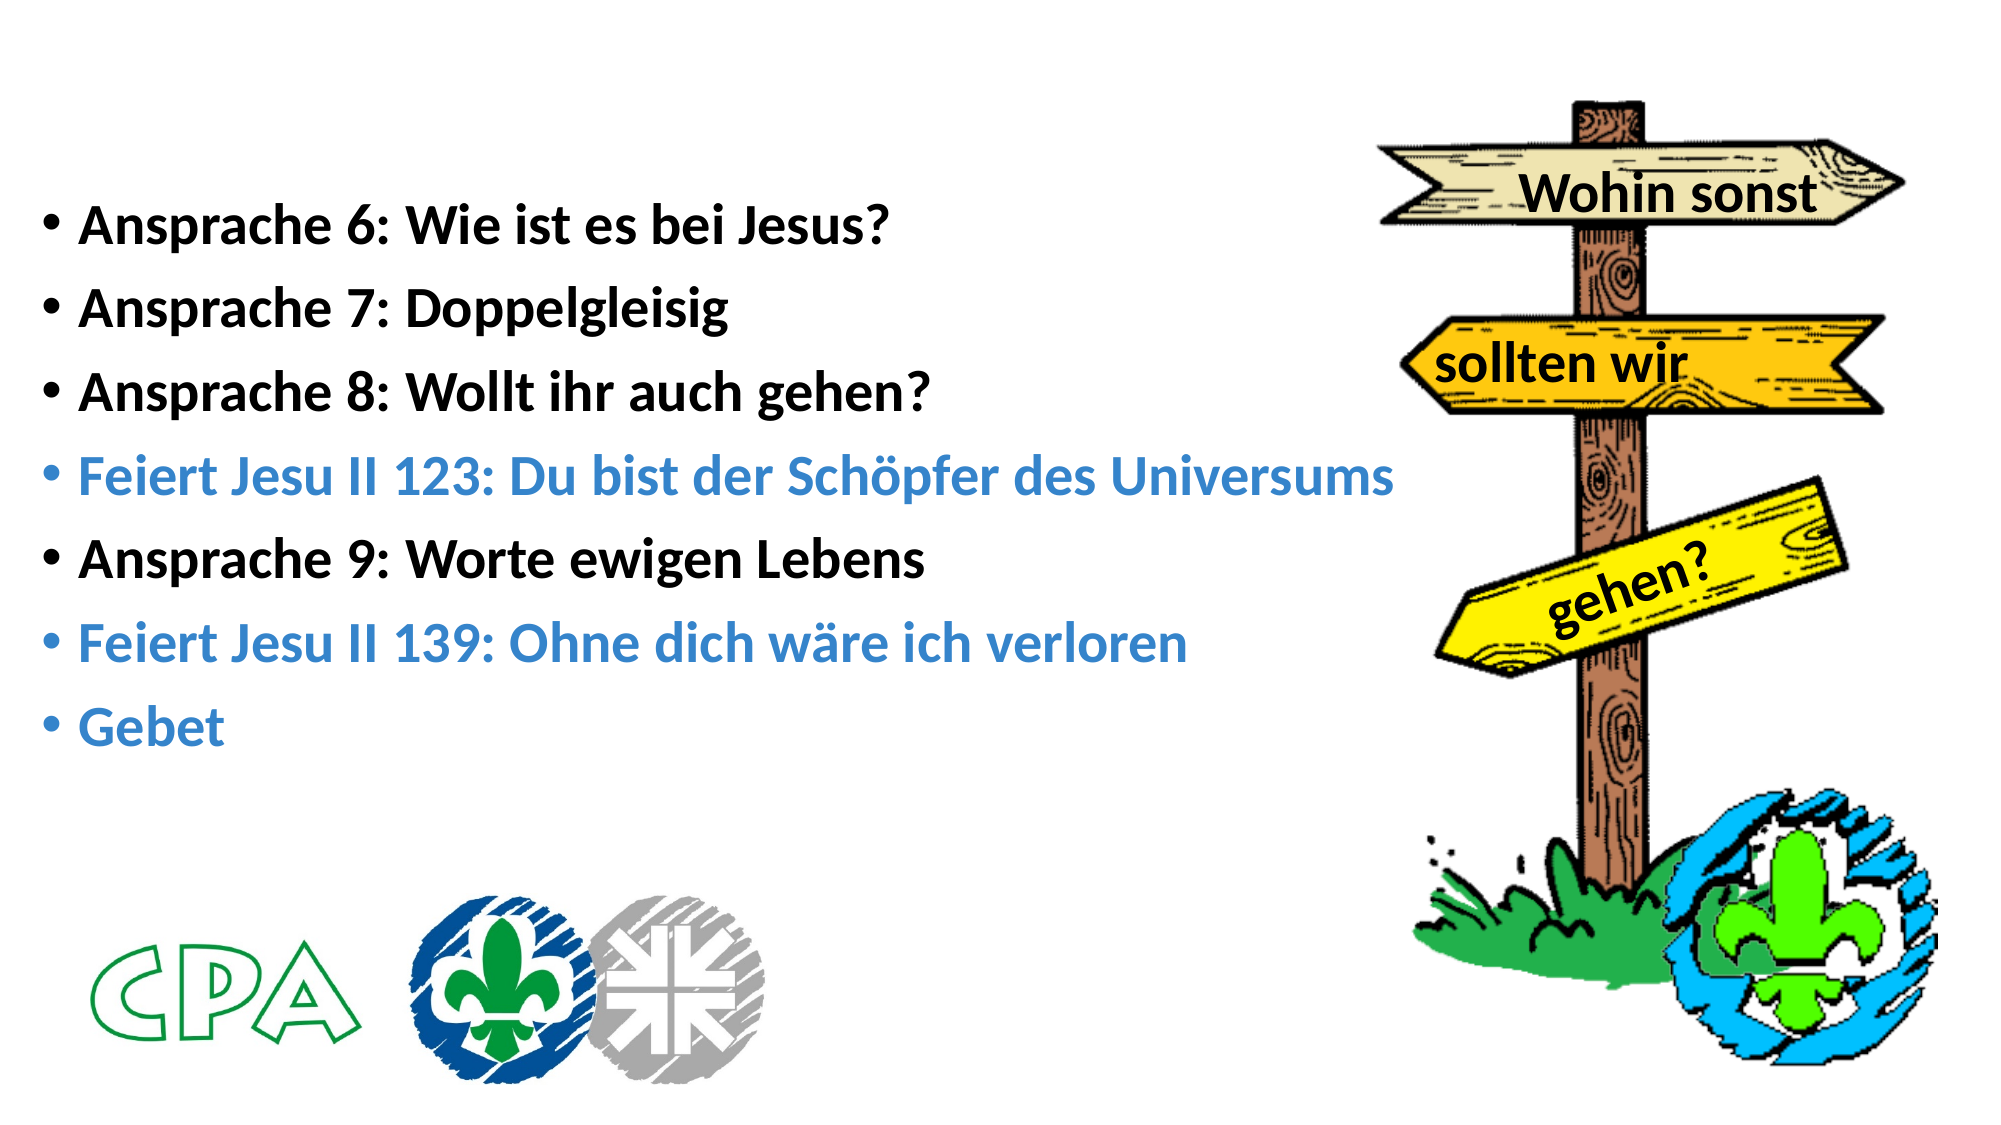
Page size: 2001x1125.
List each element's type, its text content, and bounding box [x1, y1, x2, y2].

list Ansprache 6: Wie ist es bei Jesus? Ansprache 7: Doppelgleisig Ansprache 8: Wollt ihr auch gehen? Feiert Jesu II 123: Du bist der Schöpfer des Universums Ansprache 9: Worte ewigen Lebens Feiert Jesu II 139: Ohne dich wäre ich verloren Gebet [26, 11, 1863, 1125]
picture [1362, 57, 1938, 1070]
picture [90, 893, 767, 1085]
